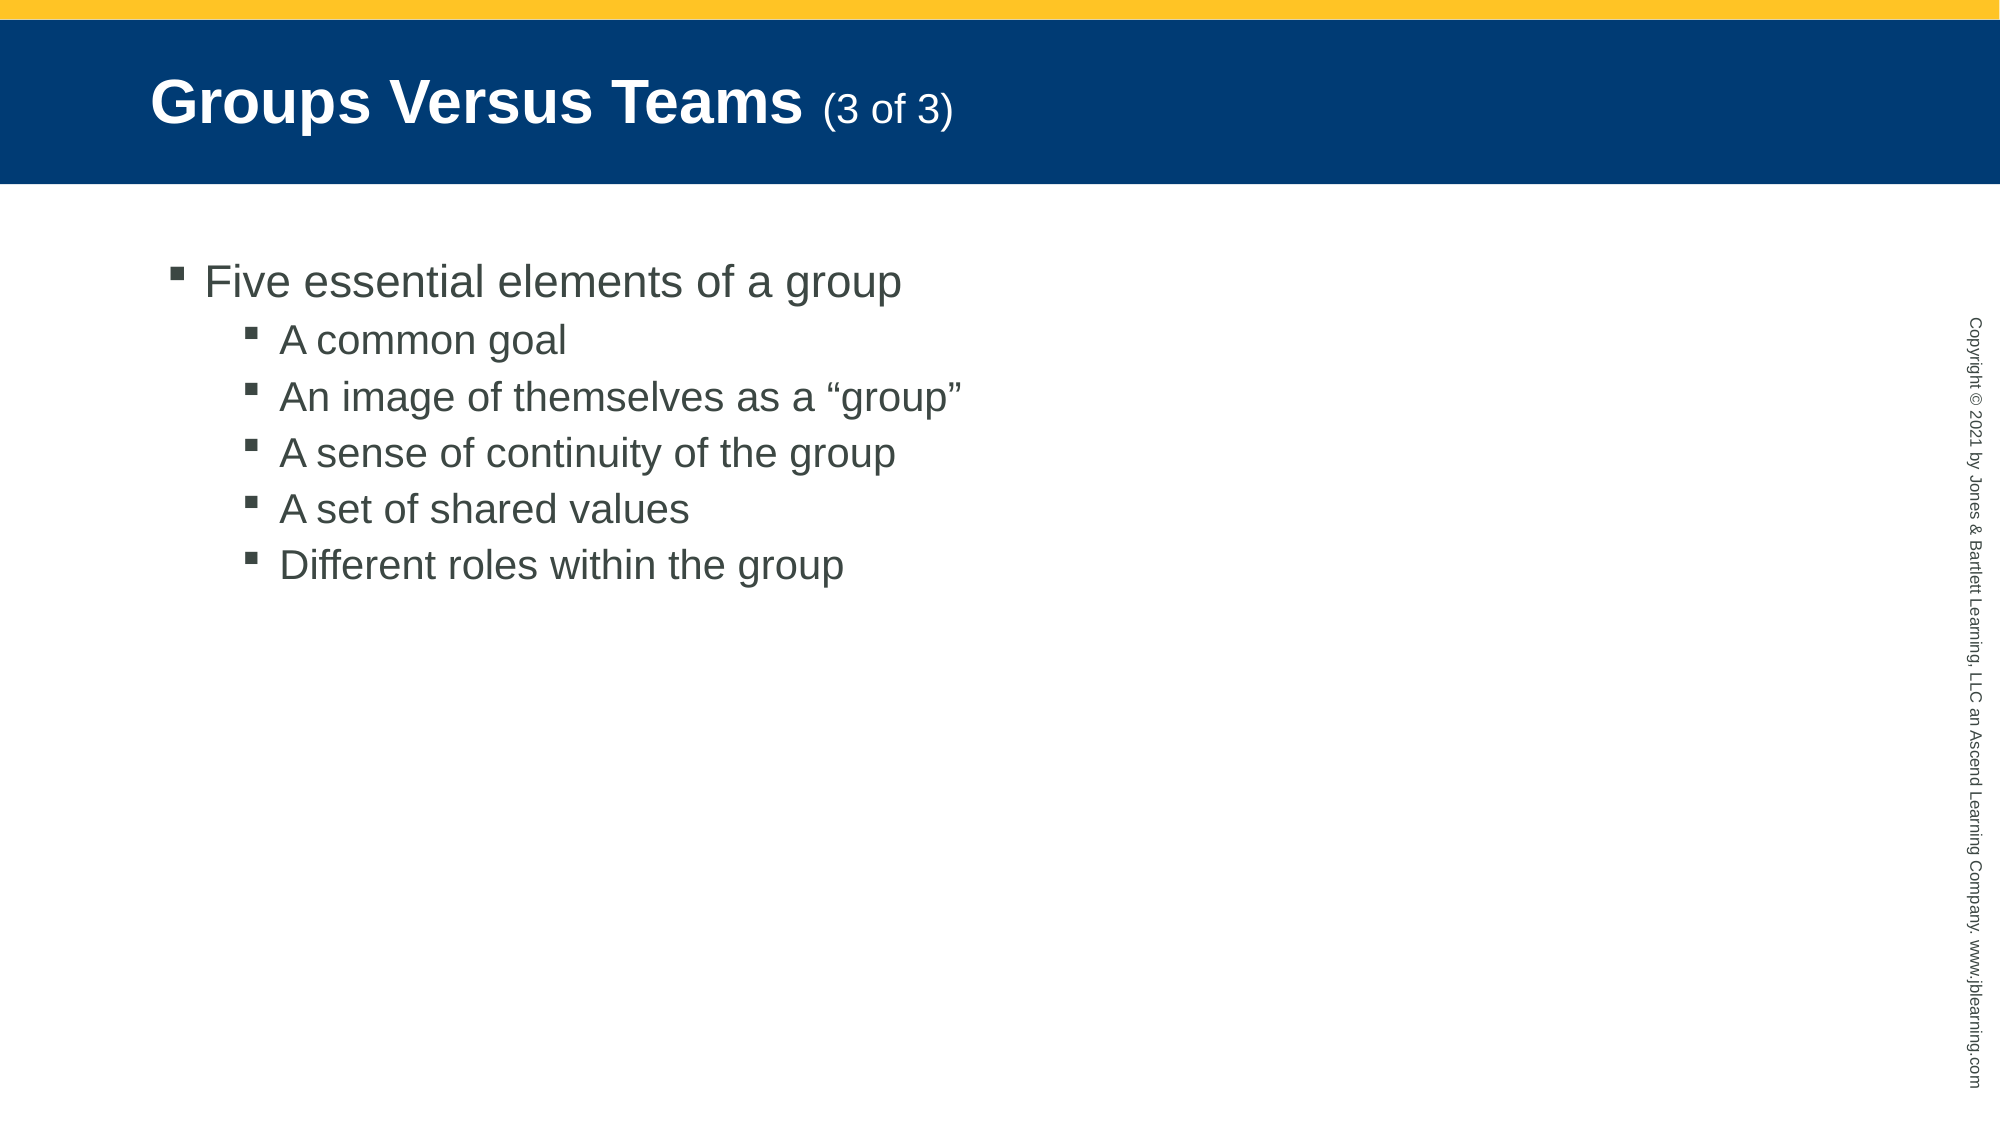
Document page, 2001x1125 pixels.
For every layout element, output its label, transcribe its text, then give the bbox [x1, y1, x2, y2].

title Groups Versus Teams (3 of 3) [0, 19, 2000, 185]
list Five essential elements of a group A common goal An image of themselves as a “group” A sense of continuity of the group A set of shared values Different roles within the group [151, 244, 1840, 1016]
